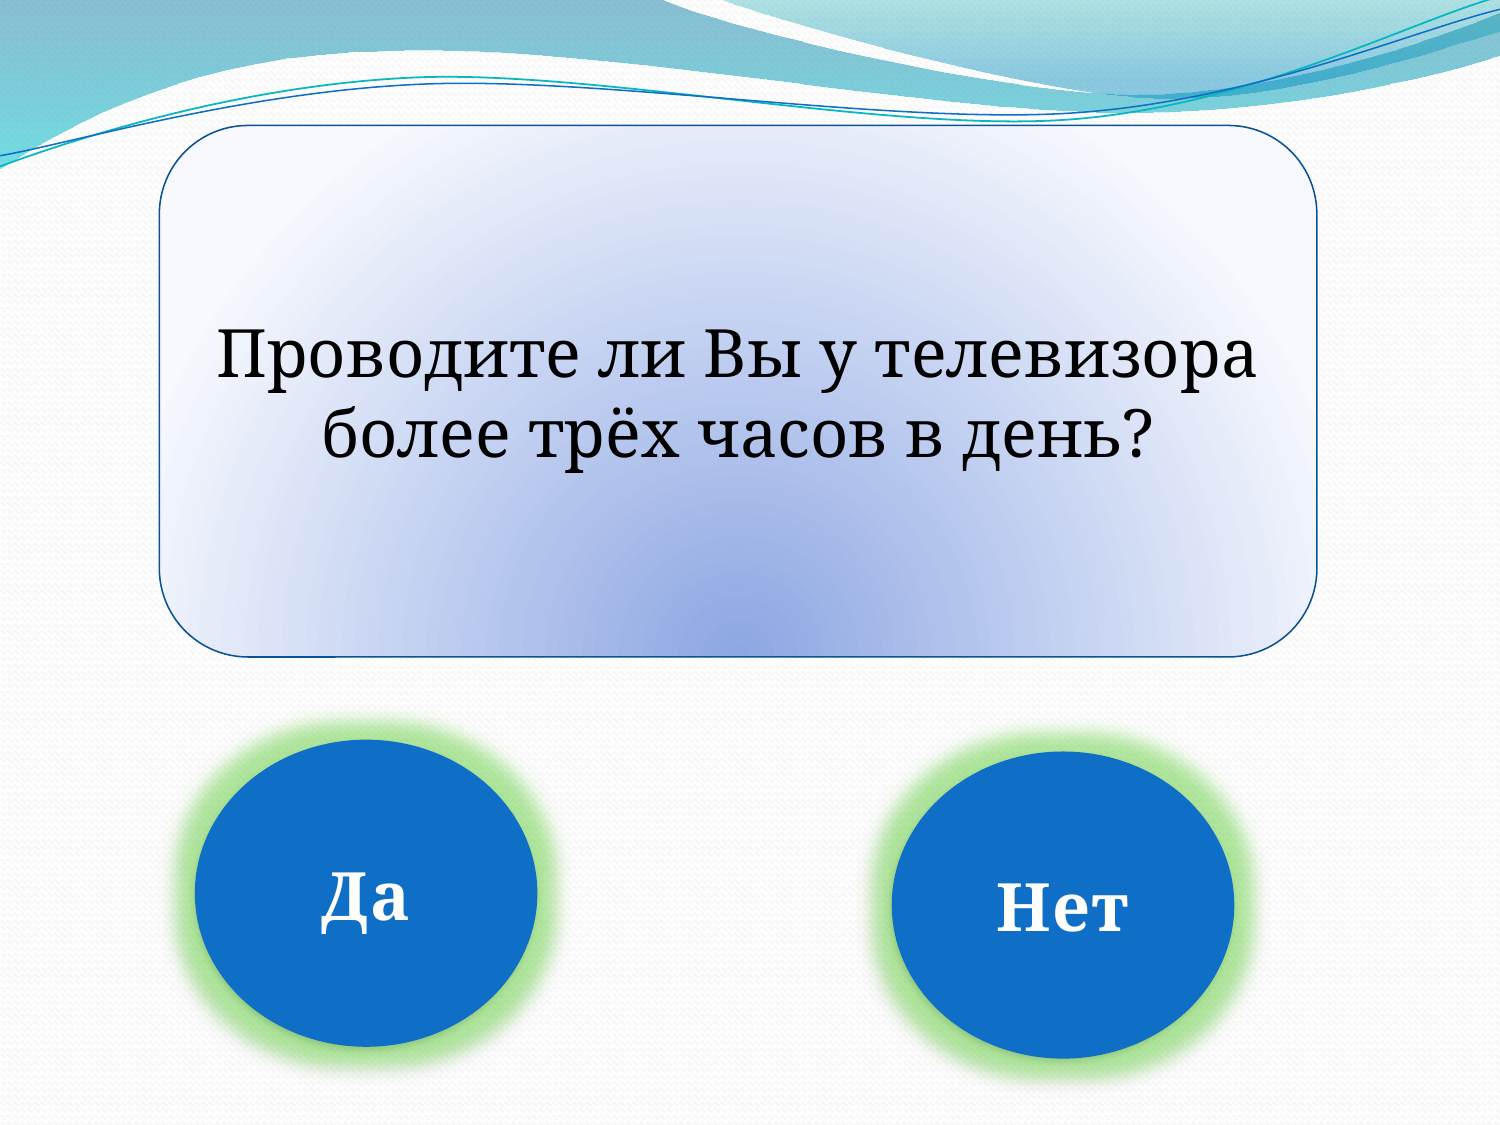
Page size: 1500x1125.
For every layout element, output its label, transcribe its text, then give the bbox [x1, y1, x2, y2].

text_box Да [192, 737, 540, 1049]
text_box Проводите ли Вы у телевизора более трёх часов в день? [158, 124, 1318, 658]
text_box Нет [889, 749, 1237, 1061]
